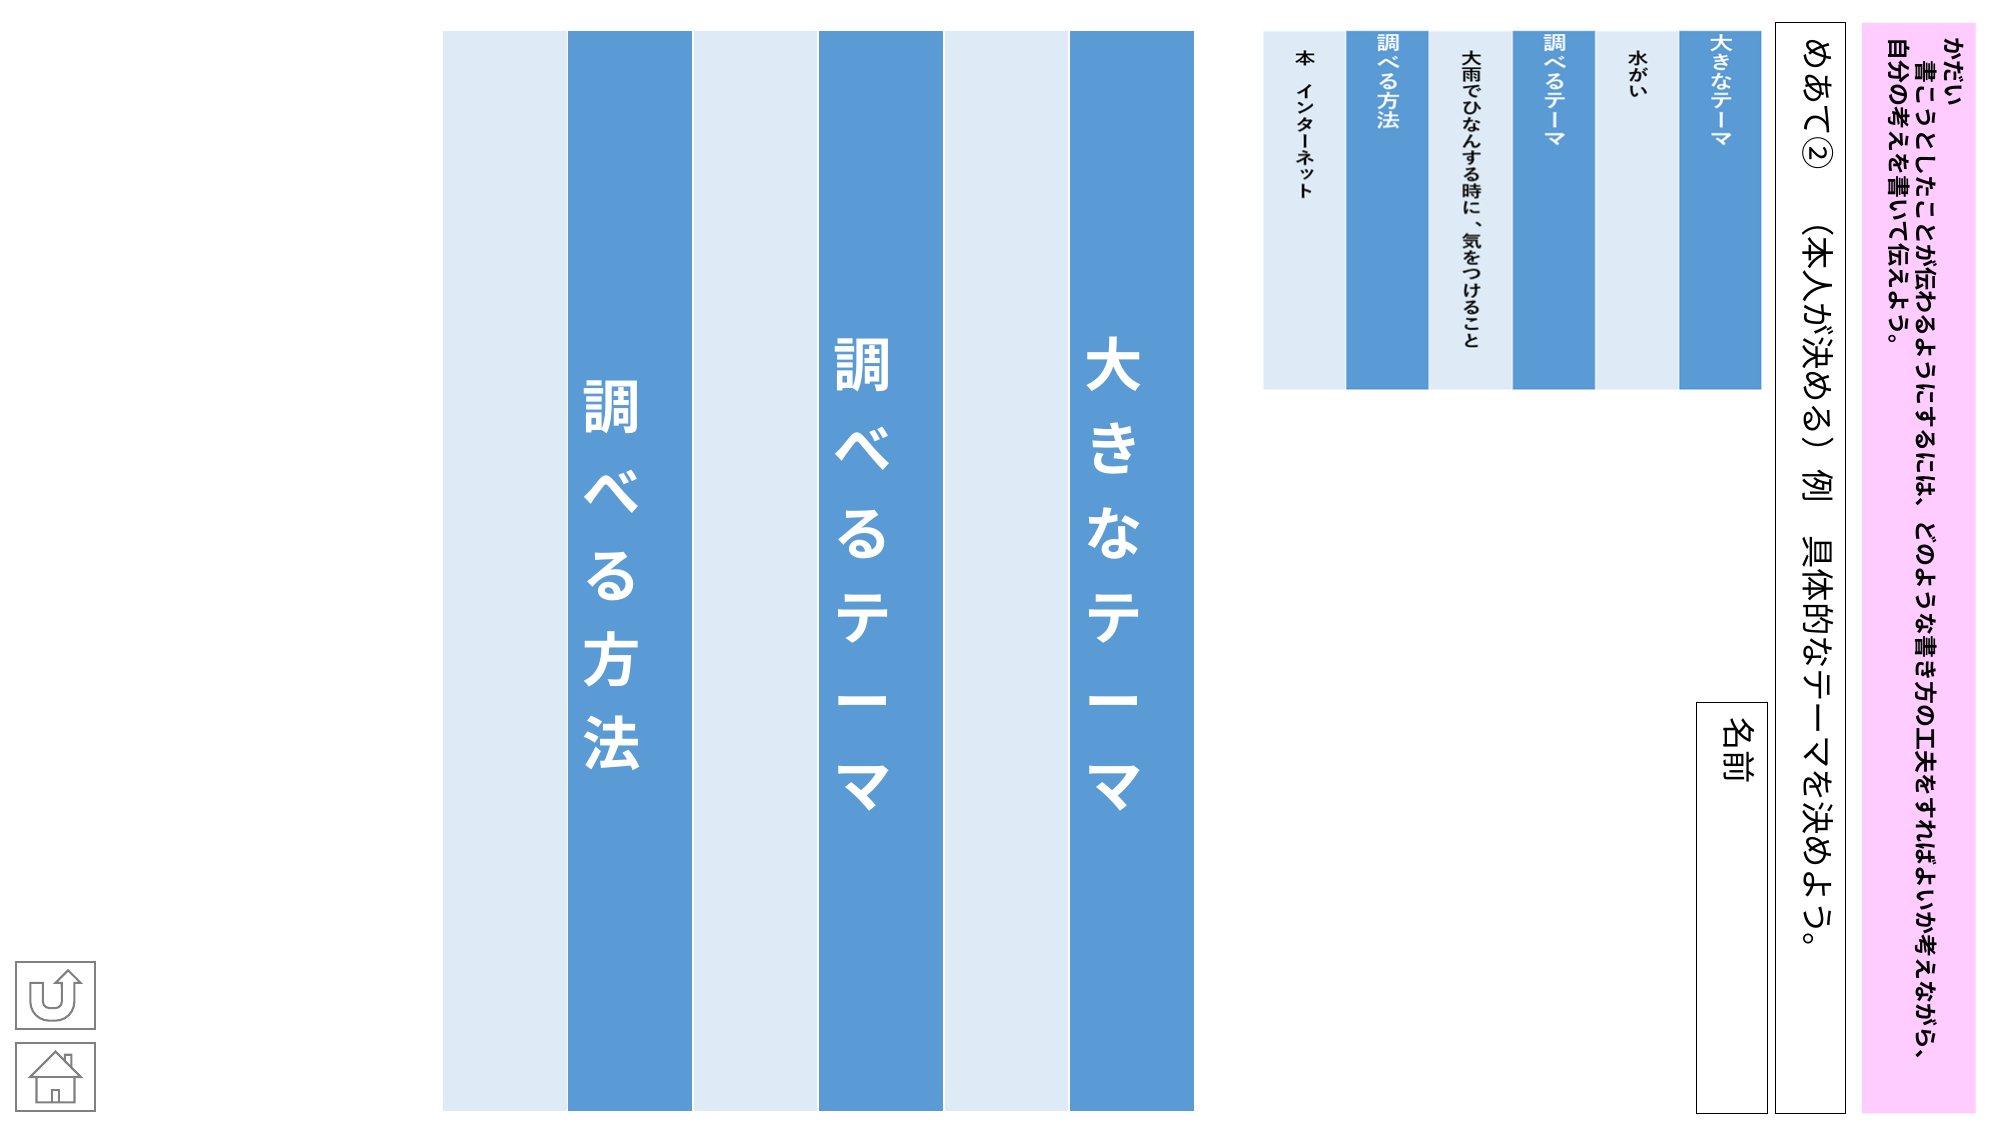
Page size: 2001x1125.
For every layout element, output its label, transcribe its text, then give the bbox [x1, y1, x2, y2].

table_header [945, 31, 1068, 1111]
table_header [694, 31, 817, 1111]
picture [1262, 30, 1764, 392]
text_box めあて② （本人が決める）例 具体的なテーマを決めよう。 [1775, 22, 1846, 1114]
table_header 調べるテーマ [819, 31, 943, 1111]
table_header [443, 31, 567, 1111]
text_box かだい 書こうとしたことが伝わるようにするには、どのような書き方の工夫をすればよいか考えながら、 自分の考えを書いて伝えよう。 [1862, 22, 1976, 1114]
table_header 大きなテーマ [1070, 31, 1194, 1111]
text_box [15, 1042, 96, 1112]
table_header 調べる方法 [568, 31, 692, 1111]
text_box 名前 [1696, 702, 1768, 1114]
text_box [15, 961, 96, 1030]
